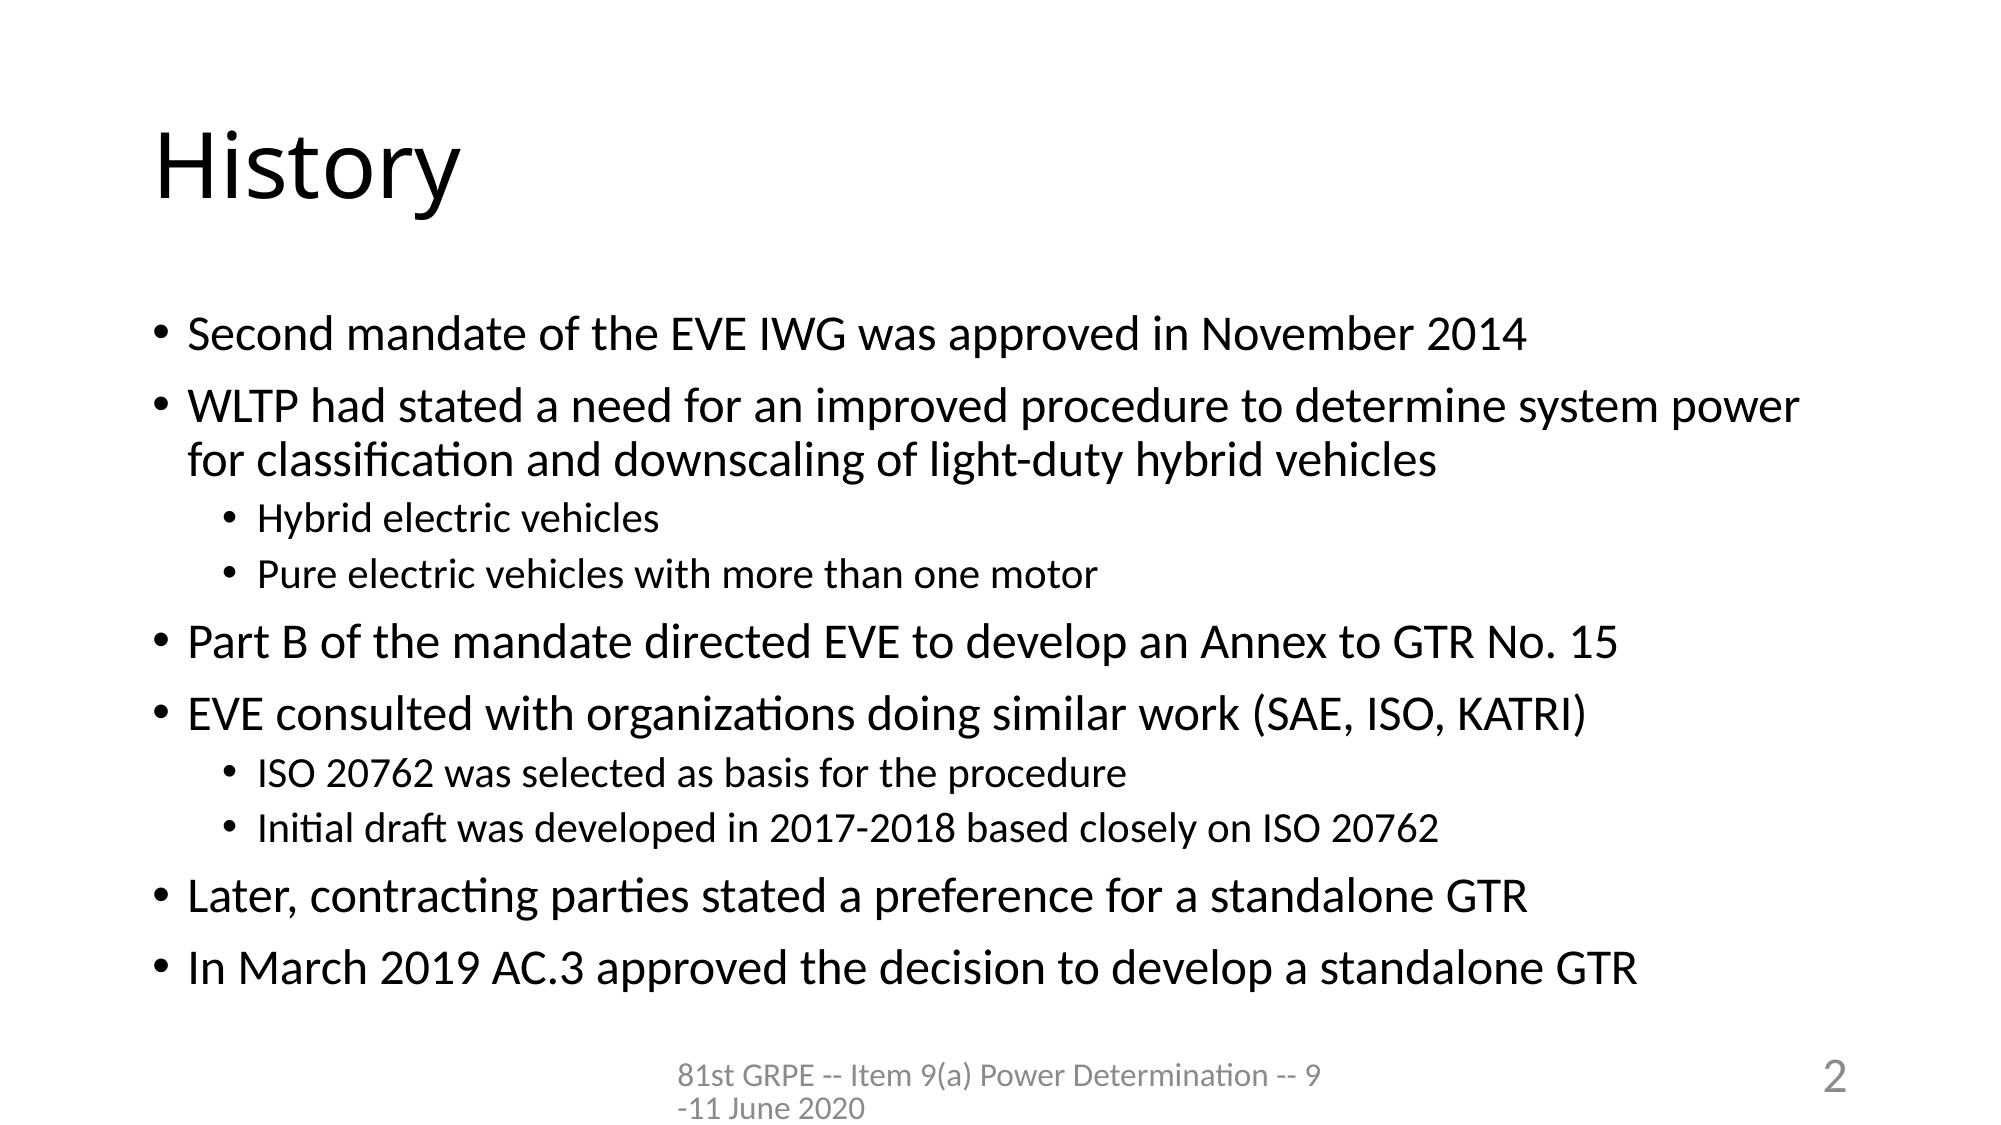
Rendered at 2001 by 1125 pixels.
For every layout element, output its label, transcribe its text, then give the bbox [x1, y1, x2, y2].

footer 81st GRPE -- Item 9(a) Power Determination -- 9-11 June 2020 [662, 1042, 1338, 1103]
slide_number 2 [1412, 1042, 1863, 1103]
list Second mandate of the EVE IWG was approved in November 2014 WLTP had stated a need for an improved procedure to determine system power for classification and downscaling of light-duty hybrid vehicles Hybrid electric vehicles Pure electric vehicles with more than one motor Part B of the mandate directed EVE to develop an Annex to GTR No. 15 EVE consulted with organizations doing similar work (SAE, ISO, KATRI) ISO 20762 was selected as basis for the procedure Initial draft was developed in 2017-2018 based closely on ISO 20762 Later, contracting parties stated a preference for a standalone GTR In March 2019 AC.3 approved the decision to develop a standalone GTR [137, 299, 1863, 1014]
title History [137, 59, 1863, 278]
